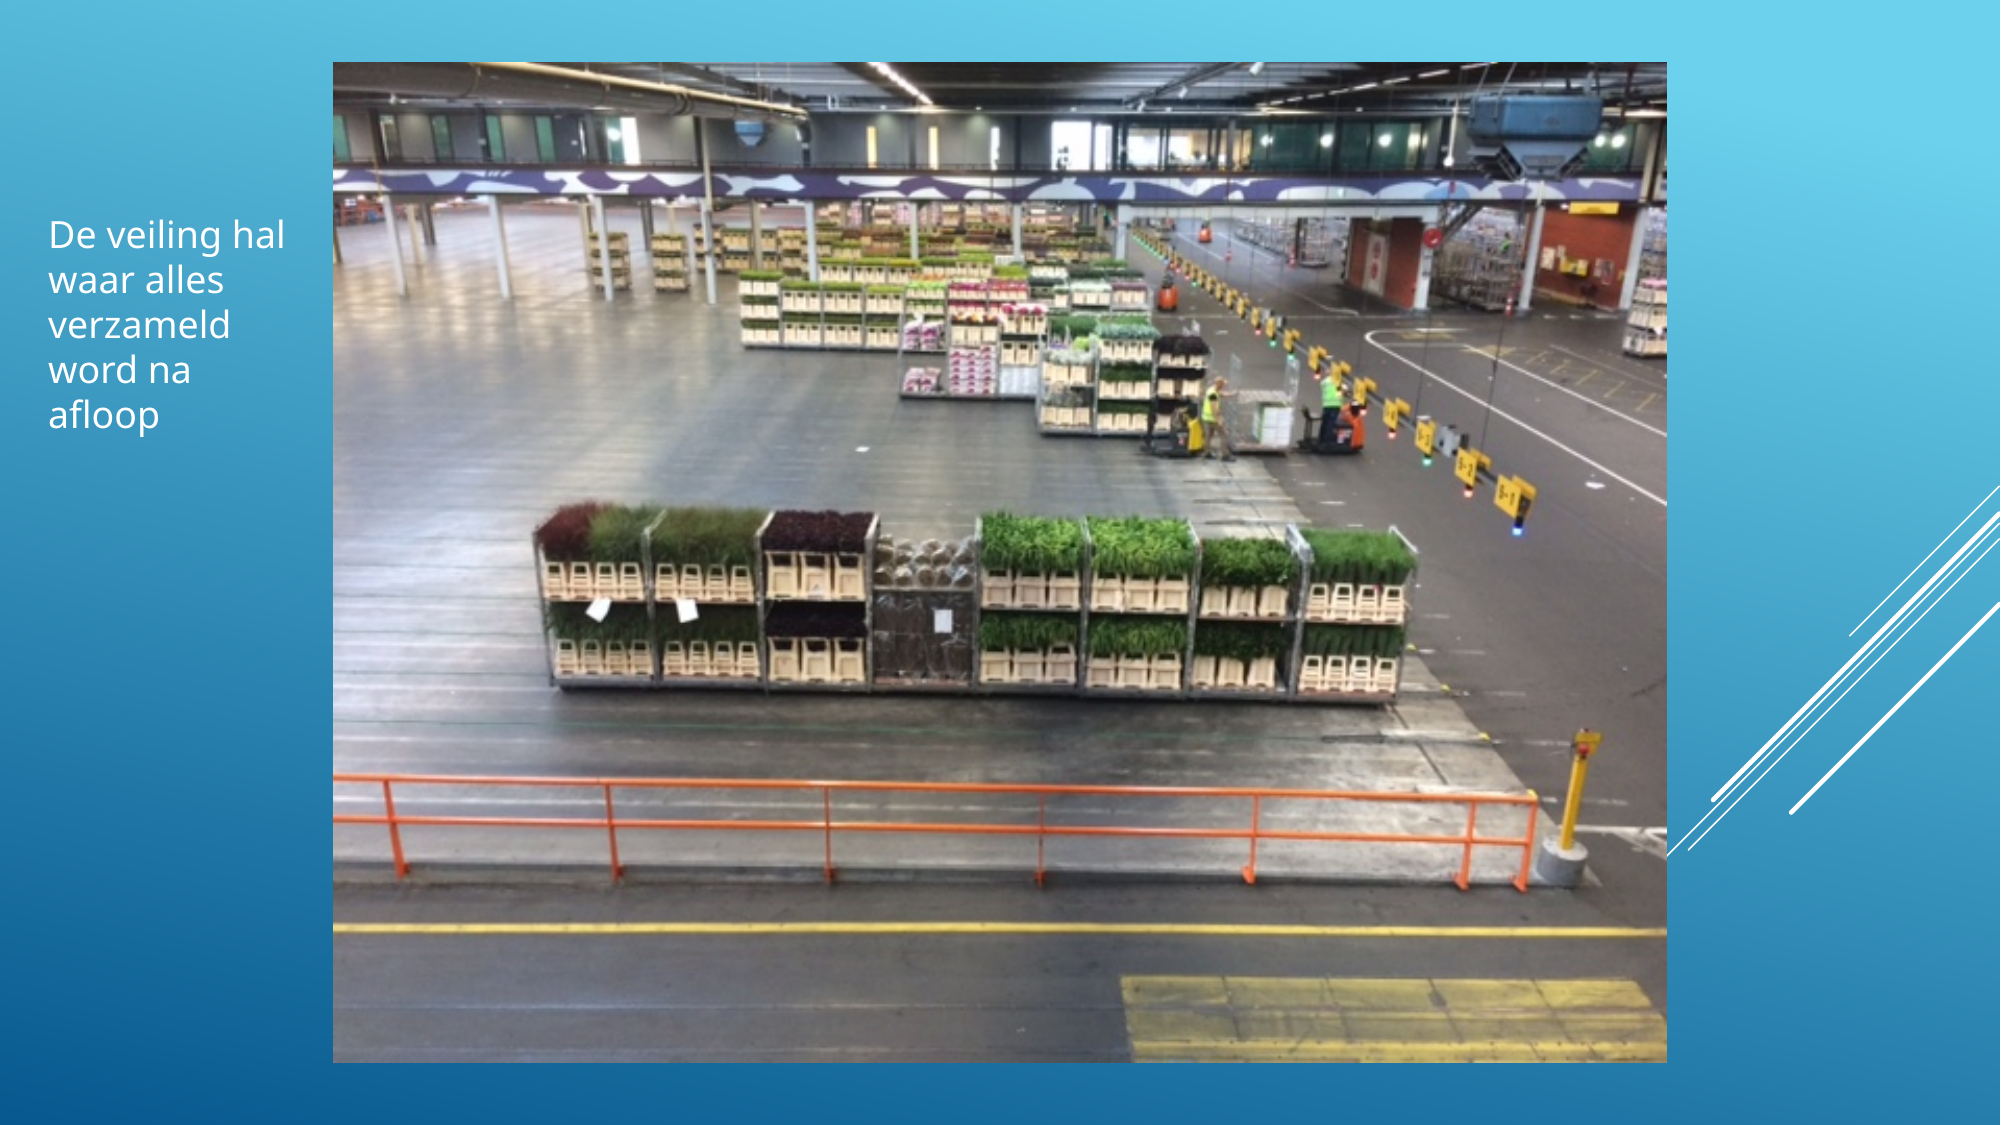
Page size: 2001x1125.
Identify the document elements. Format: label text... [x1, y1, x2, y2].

text_box De veiling hal waar alles verzameld word na afloop [33, 204, 313, 444]
picture [332, 62, 1667, 1063]
